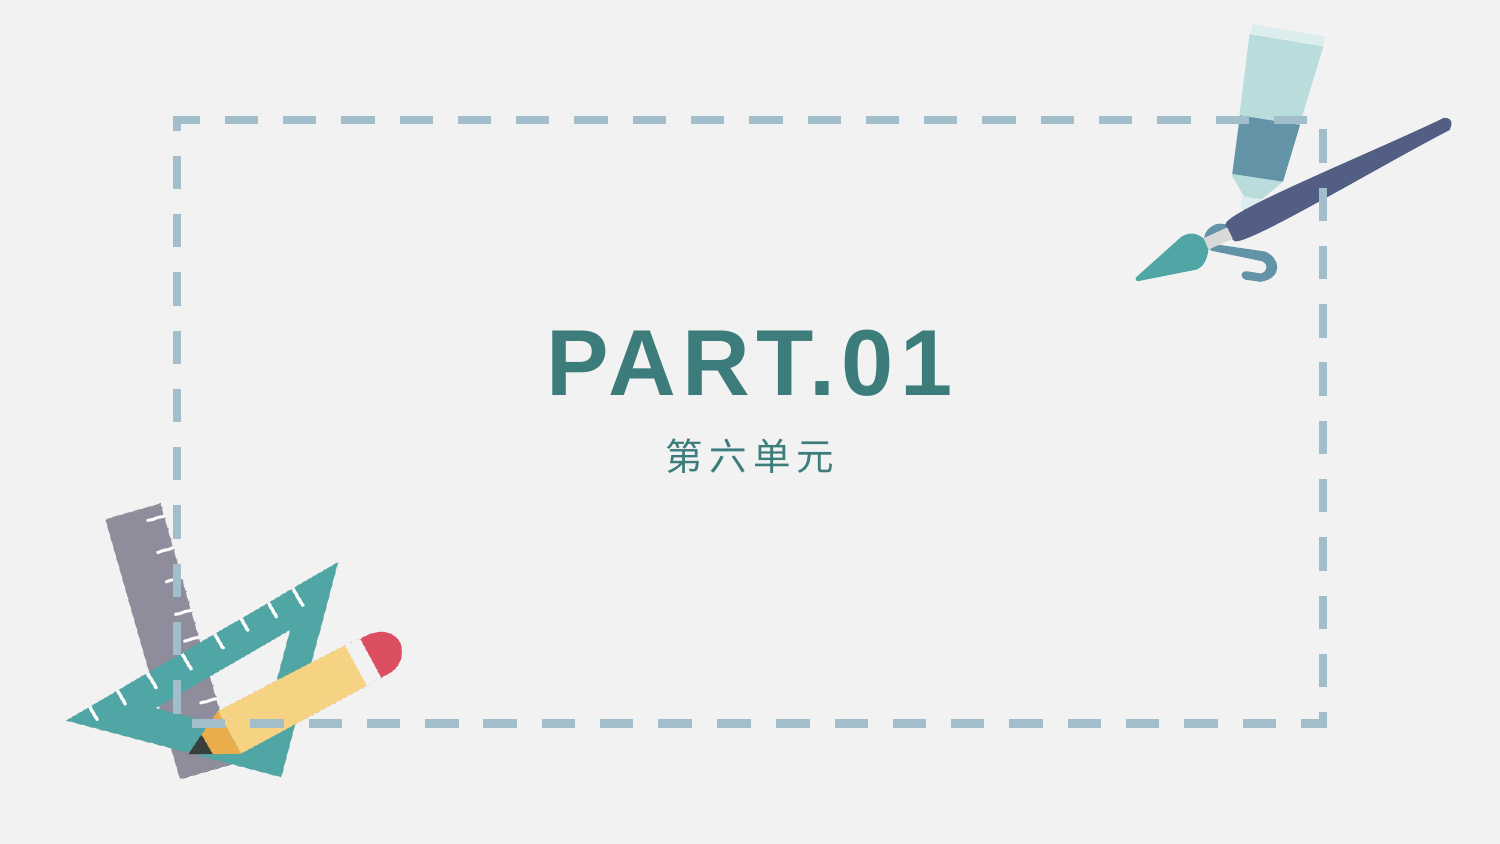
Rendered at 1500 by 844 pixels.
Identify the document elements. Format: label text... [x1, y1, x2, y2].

text_box 第六单元 [358, 432, 1142, 557]
text_box PART.01 [358, 286, 1142, 430]
picture [65, 503, 402, 779]
